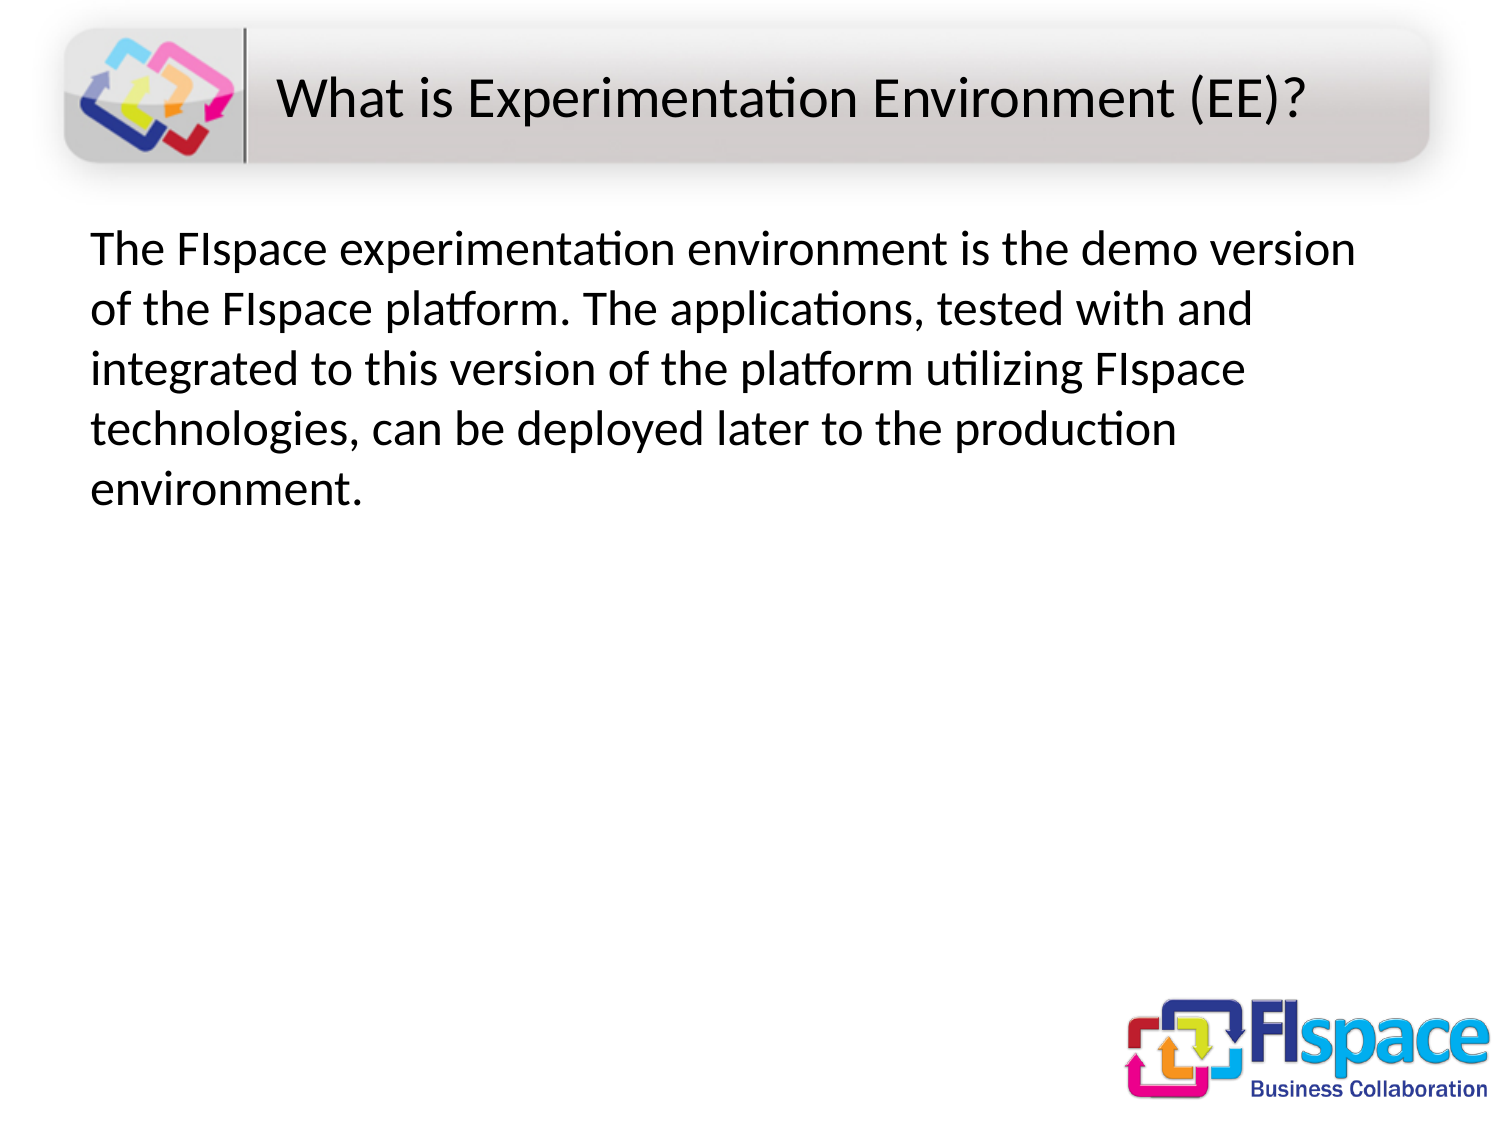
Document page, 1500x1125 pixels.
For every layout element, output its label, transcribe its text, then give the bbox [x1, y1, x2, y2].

list The FIspace experimentation environment is the demo version of the FIspace platform. The applications, tested with and integrated to this version of the platform utilizing FIspace technologies, can be deployed later to the production environment. [75, 208, 1425, 988]
picture [0, 0, 1500, 253]
title What is Experimentation Environment (EE)? [261, 39, 1401, 149]
picture [1118, 993, 1496, 1101]
